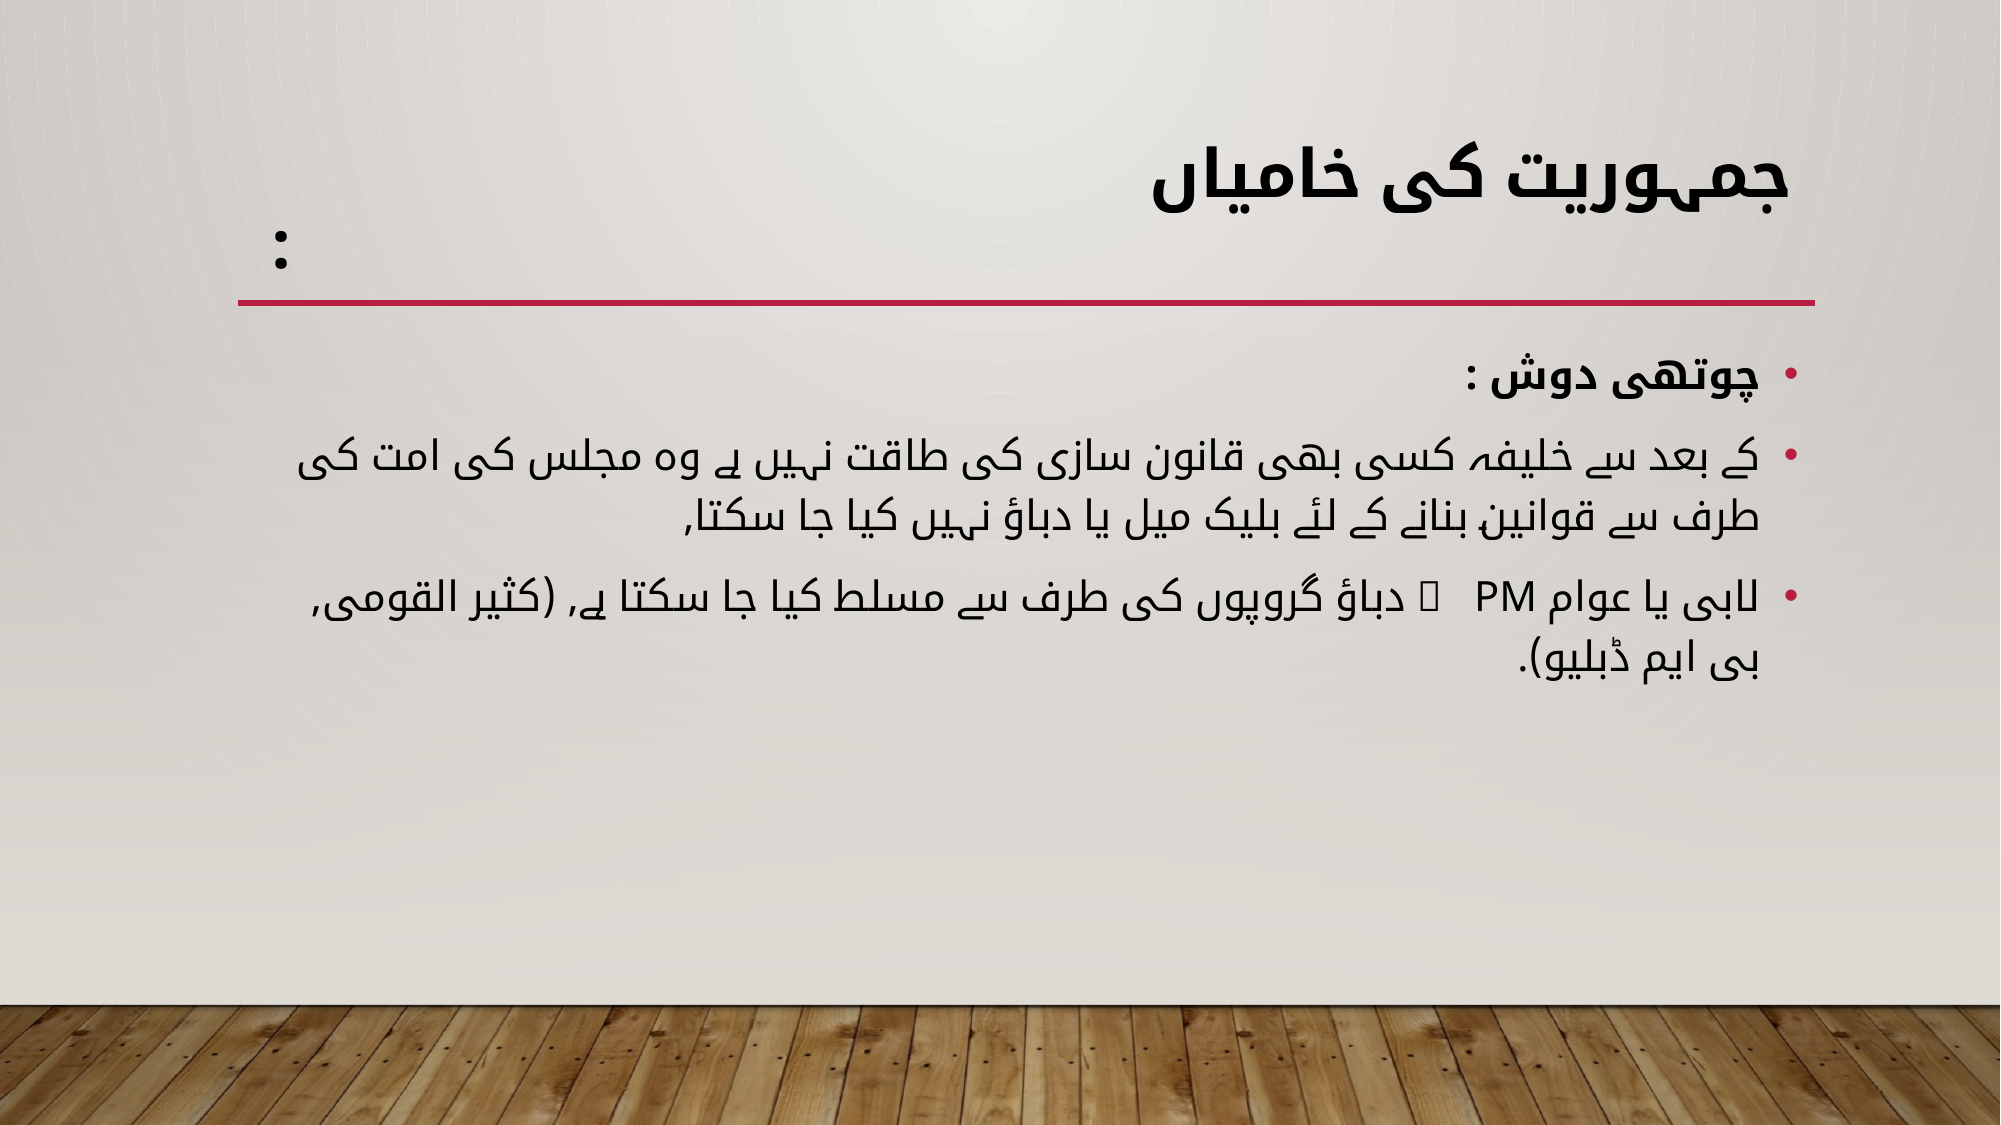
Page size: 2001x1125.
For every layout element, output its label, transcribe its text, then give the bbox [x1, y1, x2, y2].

list چوتھی دوش : کے بعد سے خلیفہ کسی بھی قانون سازی کی طاقت نہیں ہے وہ مجلس کی امت کی طرف سے قوانین بنانے کے لئے بلیک میل یا دباؤ نہیں کیا جا سکتا, لابی یا عوام  PM دباؤ گروپوں کی طرف سے مسلط کیا جا سکتا ہے, (کثیر القومی, بی ایم ڈبلیو). [238, 330, 1814, 897]
picture [0, 1005, 2000, 1125]
title جمہوریت کی خامیاں : [238, 131, 1814, 305]
